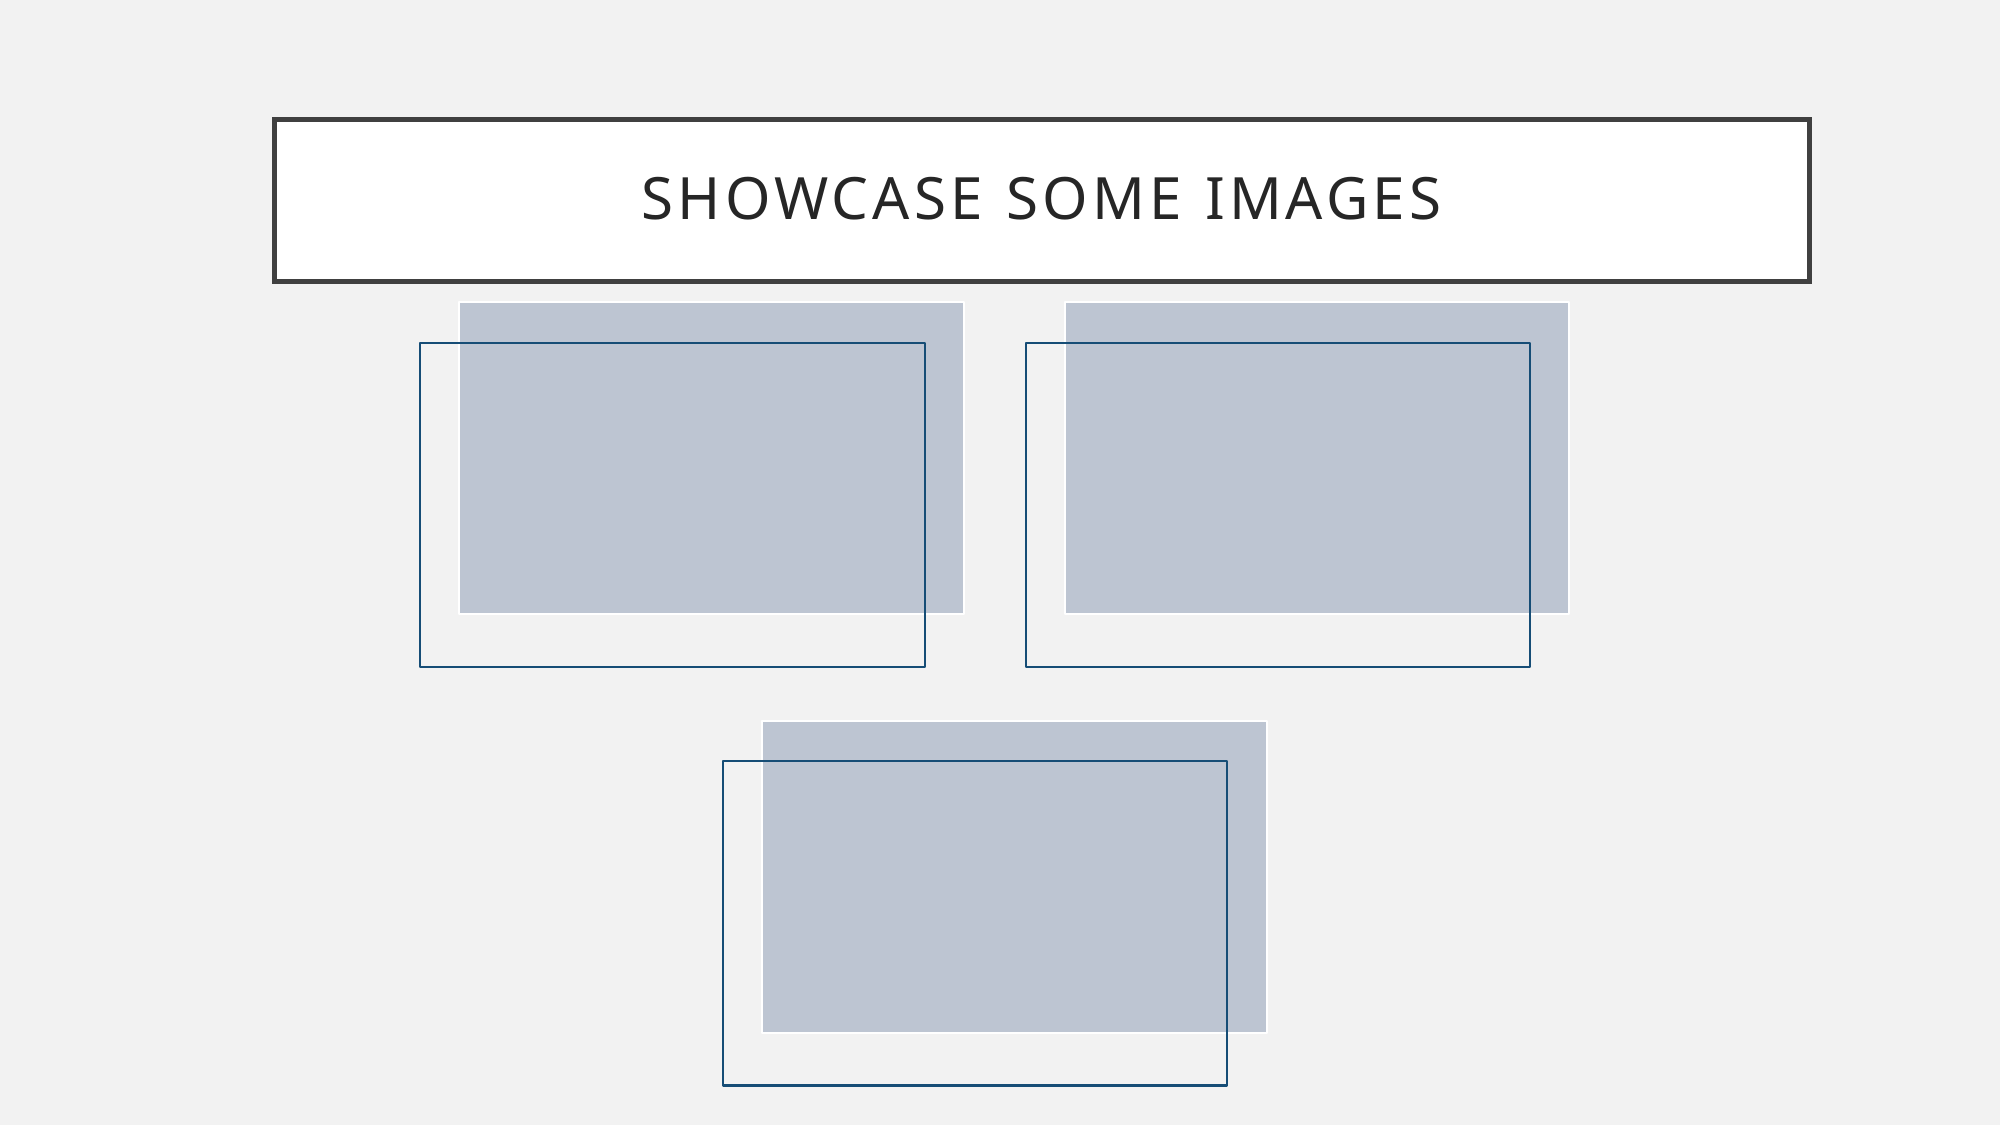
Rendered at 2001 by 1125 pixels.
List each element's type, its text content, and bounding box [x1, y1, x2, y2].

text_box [328, 298, 1662, 1090]
title Showcase Some Images [272, 117, 1812, 284]
